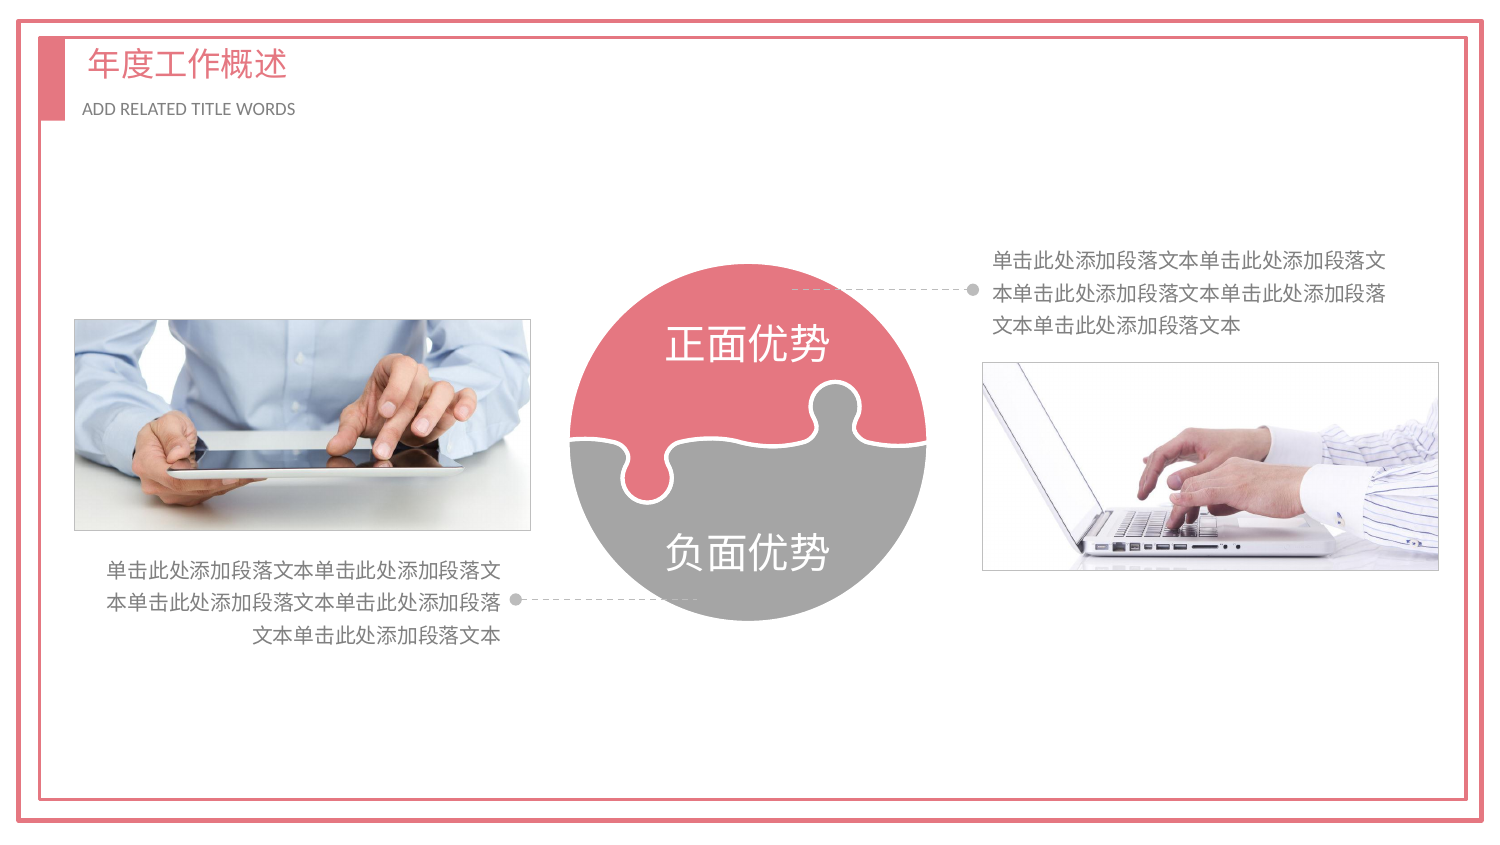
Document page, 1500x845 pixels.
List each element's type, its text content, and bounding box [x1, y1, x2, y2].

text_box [88, 542, 698, 657]
picture [982, 362, 1439, 571]
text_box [791, 232, 1412, 347]
picture [73, 318, 531, 532]
text_box 负面优势 [565, 384, 931, 626]
text_box 正面优势 [565, 259, 931, 505]
